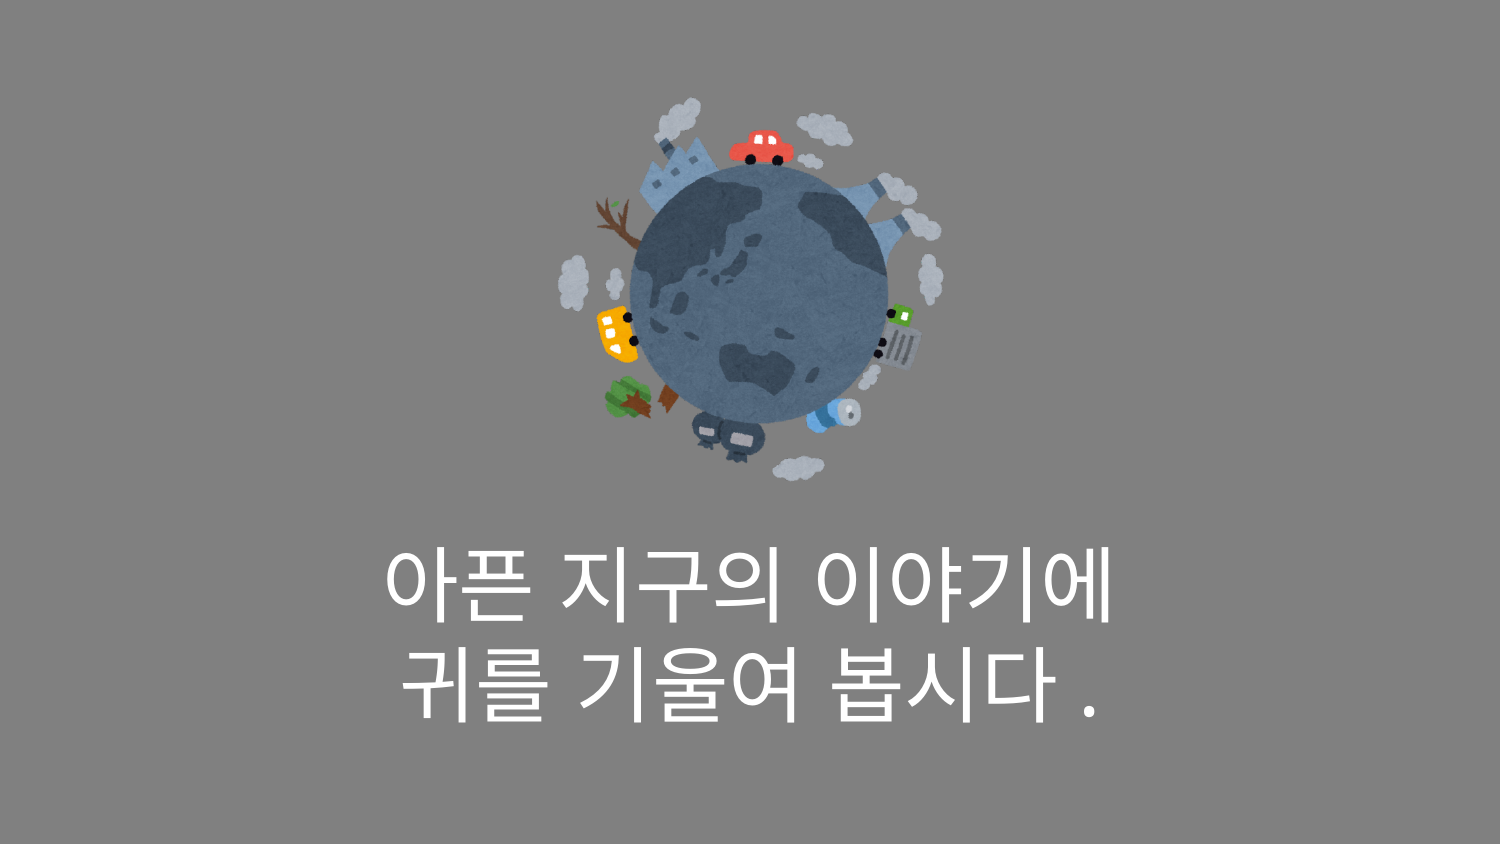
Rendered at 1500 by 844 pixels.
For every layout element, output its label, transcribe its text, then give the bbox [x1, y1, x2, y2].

picture [546, 85, 954, 493]
text_box 아픈 지구의 이야기에 귀를 기울여 봅시다. [216, 525, 1284, 841]
